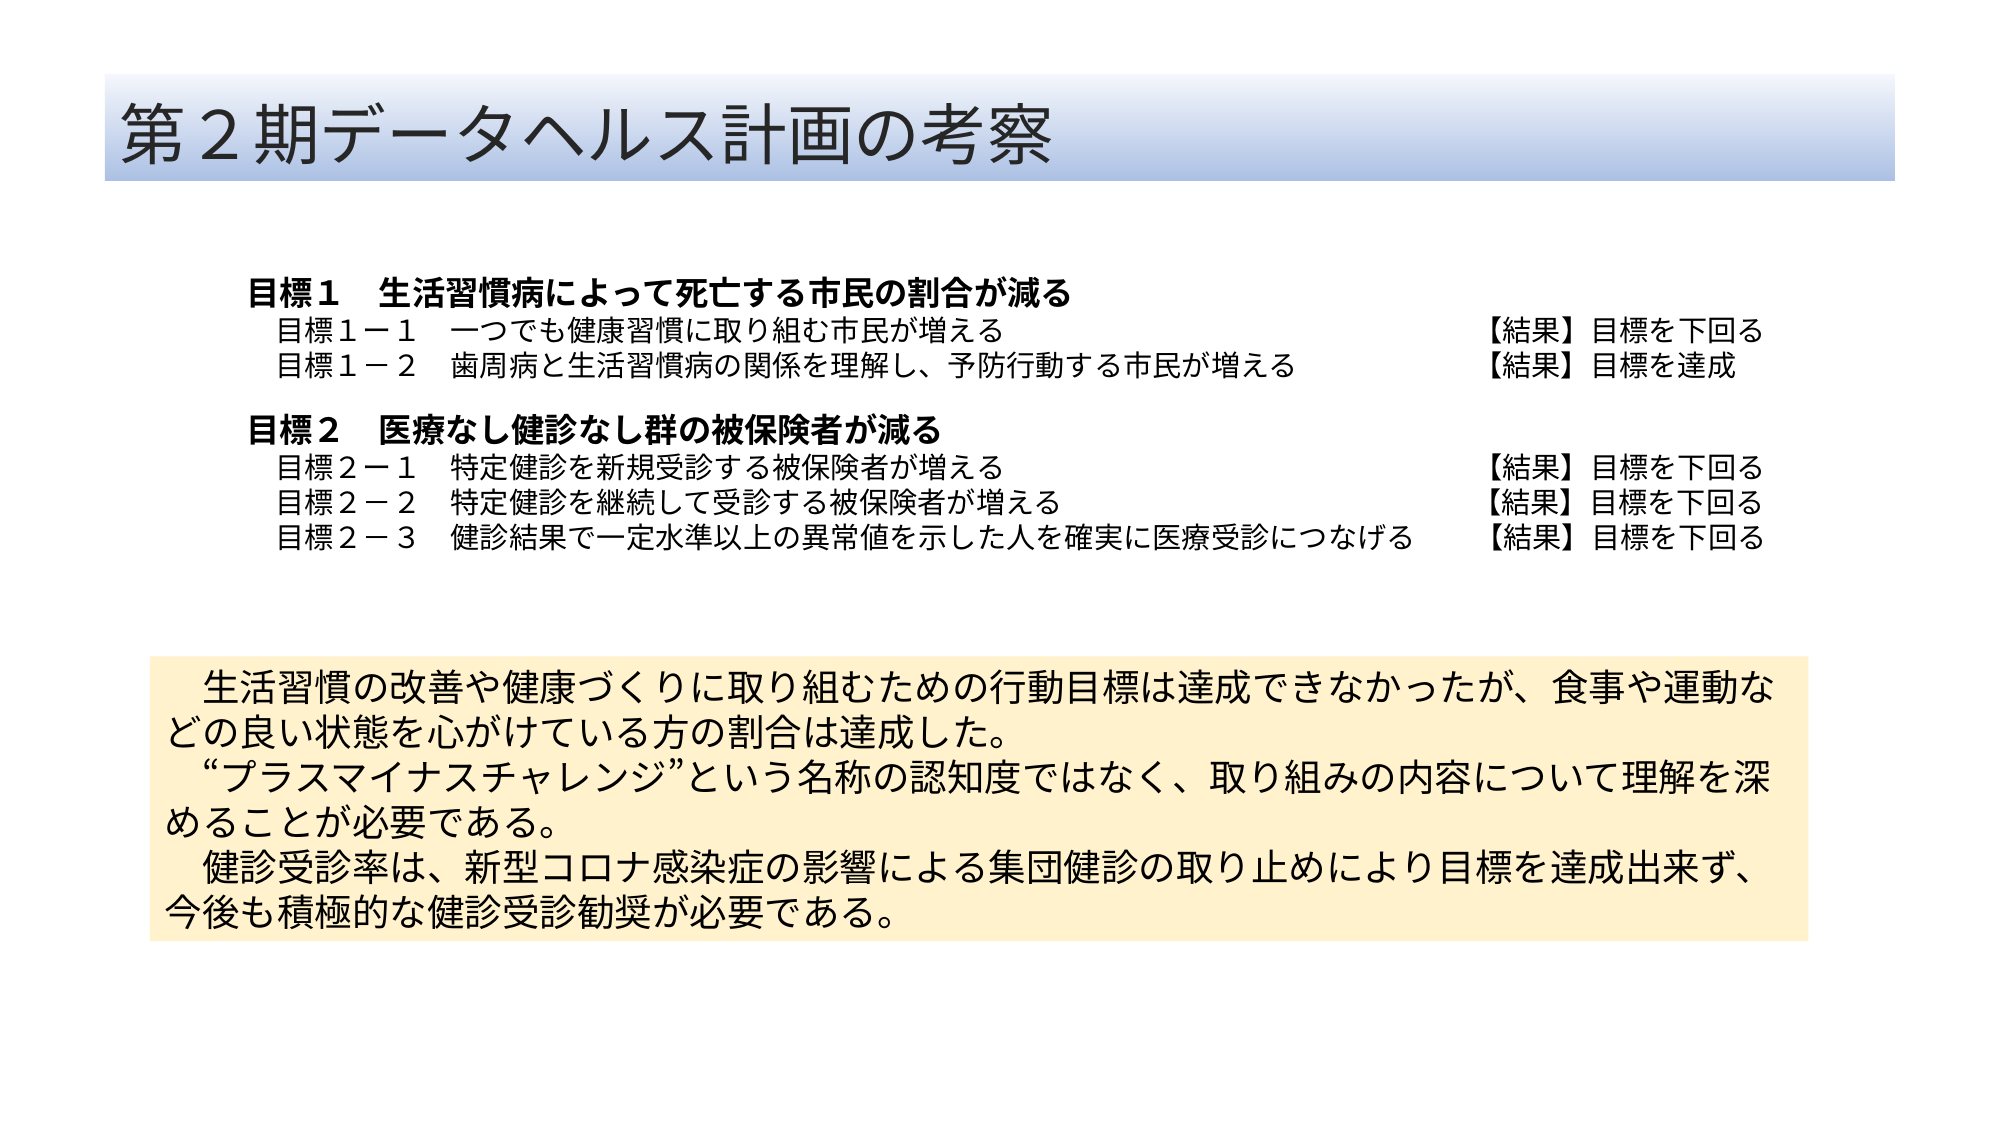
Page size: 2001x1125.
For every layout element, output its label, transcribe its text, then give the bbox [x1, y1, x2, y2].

text_box 生活習慣の改善や健康づくりに取り組むための行動目標は達成できなかったが、食事や運動などの良い状態を心がけている方の割合は達成した。 “プラスマイナスチャレンジ”という名称の認知度ではなく、取り組みの内容について理解を深めることが必要である。 健診受診率は、新型コロナ感染症の影響による集団健診の取り止めにより目標を達成出来ず、今後も積極的な健診受診勧奨が必要である。 [149, 656, 1809, 942]
text_box 目標１ 生活習慣病によって死亡する市民の割合が減る 目標１ー１ 一つでも健康習慣に取り組む市民が増える 【結果】目標を下回る 目標１－２ 歯周病と生活習慣病の関係を理解し、予防行動する市民が増える 【結果】目標を達成 目標２ 医療なし健診なし群の被保険者が減る 目標２ー１ 特定健診を新規受診する被保険者が増える 【結果】目標を下回る 目標２－２ 特定健診を継続して受診する被保険者が増える 【結果】目標を下回る 目標２－３ 健診結果で一定水準以上の異常値を示した人を確実に医療受診につなげる 【結果】目標を下回る [230, 217, 1809, 609]
text_box 第２期データヘルス計画の考察 [104, 74, 1895, 181]
